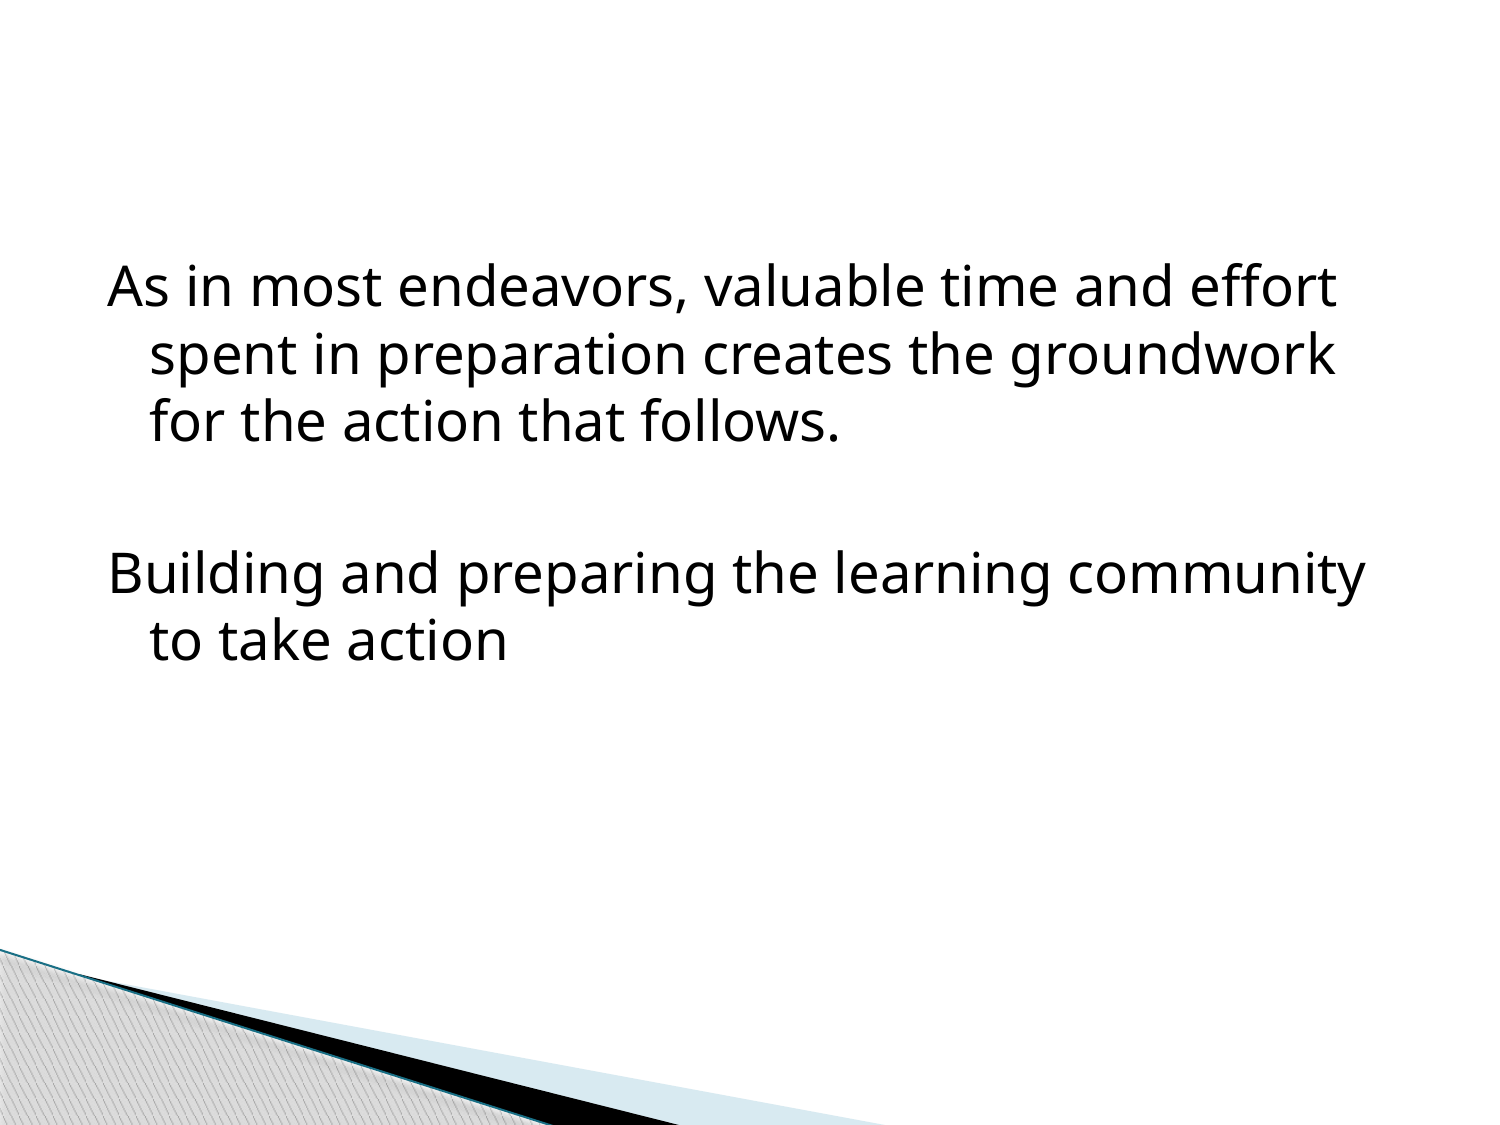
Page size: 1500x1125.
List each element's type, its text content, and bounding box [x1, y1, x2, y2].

list As in most endeavors, valuable time and effort spent in preparation creates the groundwork for the action that follows. Building and preparing the learning community to take action [75, 243, 1425, 986]
